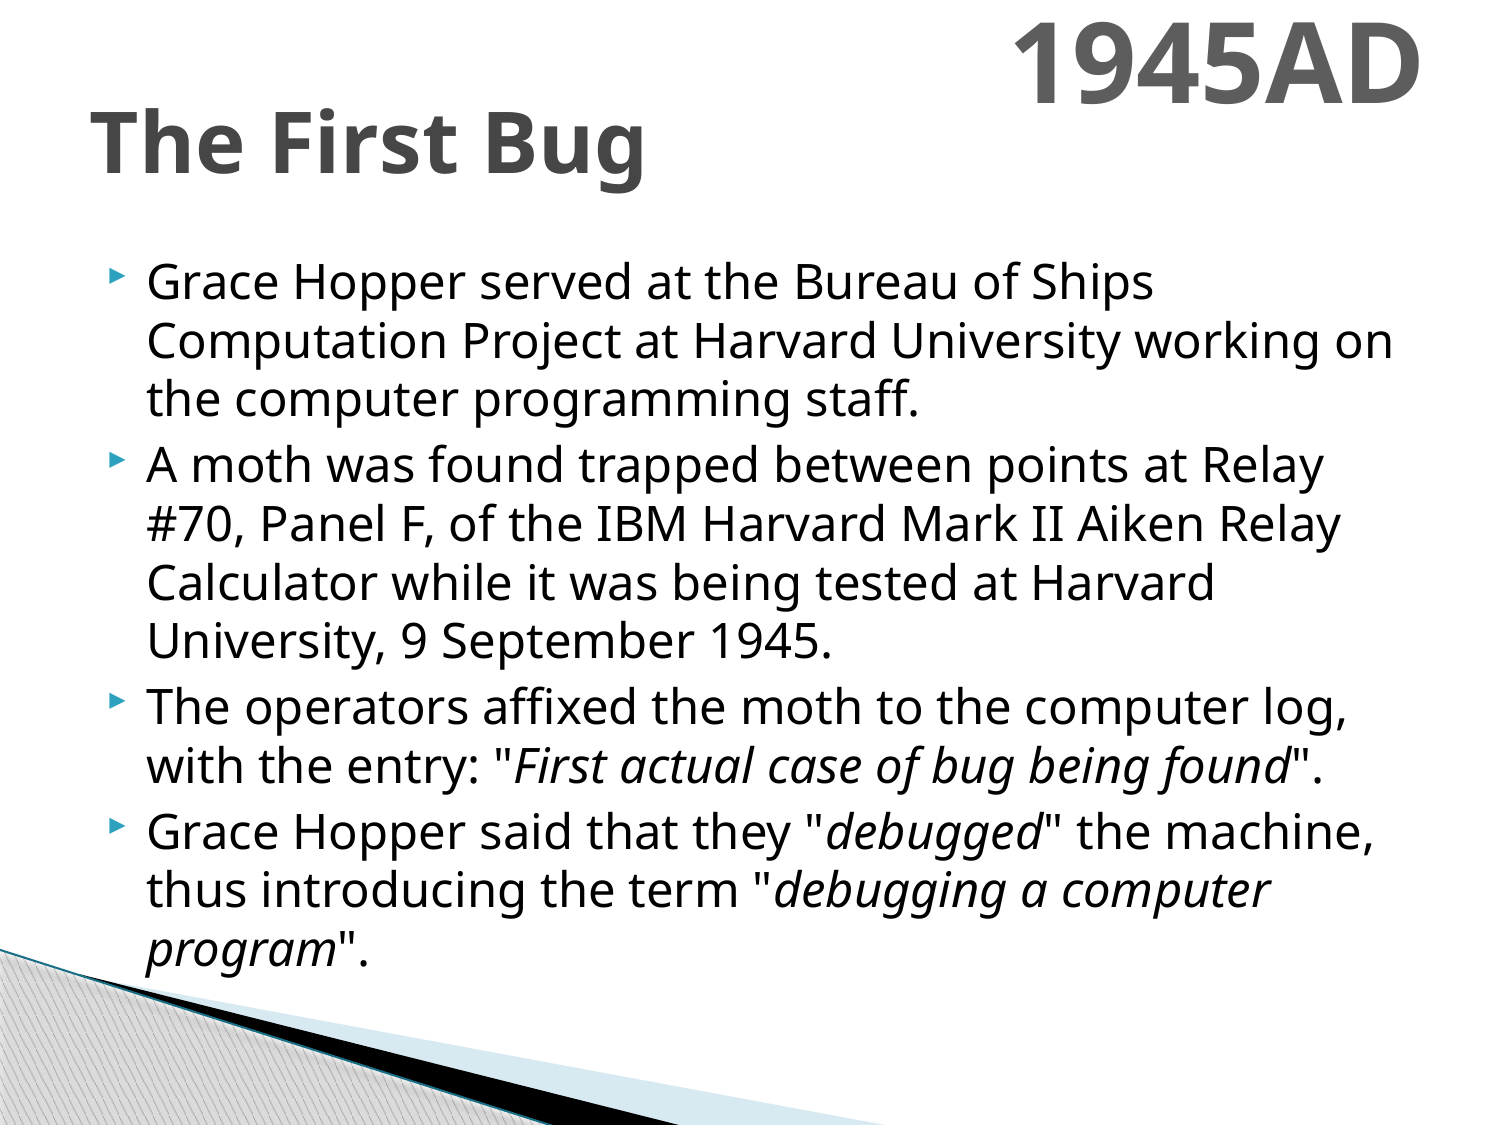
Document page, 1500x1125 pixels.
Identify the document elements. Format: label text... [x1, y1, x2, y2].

title The First Bug [75, 45, 1425, 233]
text_box 1945AD [993, 0, 1442, 134]
list Grace Hopper served at the Bureau of Ships Computation Project at Harvard University working on the computer programming staff. A moth was found trapped between points at Relay #70, Panel F, of the IBM Harvard Mark II Aiken Relay Calculator while it was being tested at Harvard University, 9 September 1945. The operators affixed the moth to the computer log, with the entry: "First actual case of bug being found". Grace Hopper said that they "debugged" the machine, thus introducing the term "debugging a computer program". [75, 243, 1424, 986]
